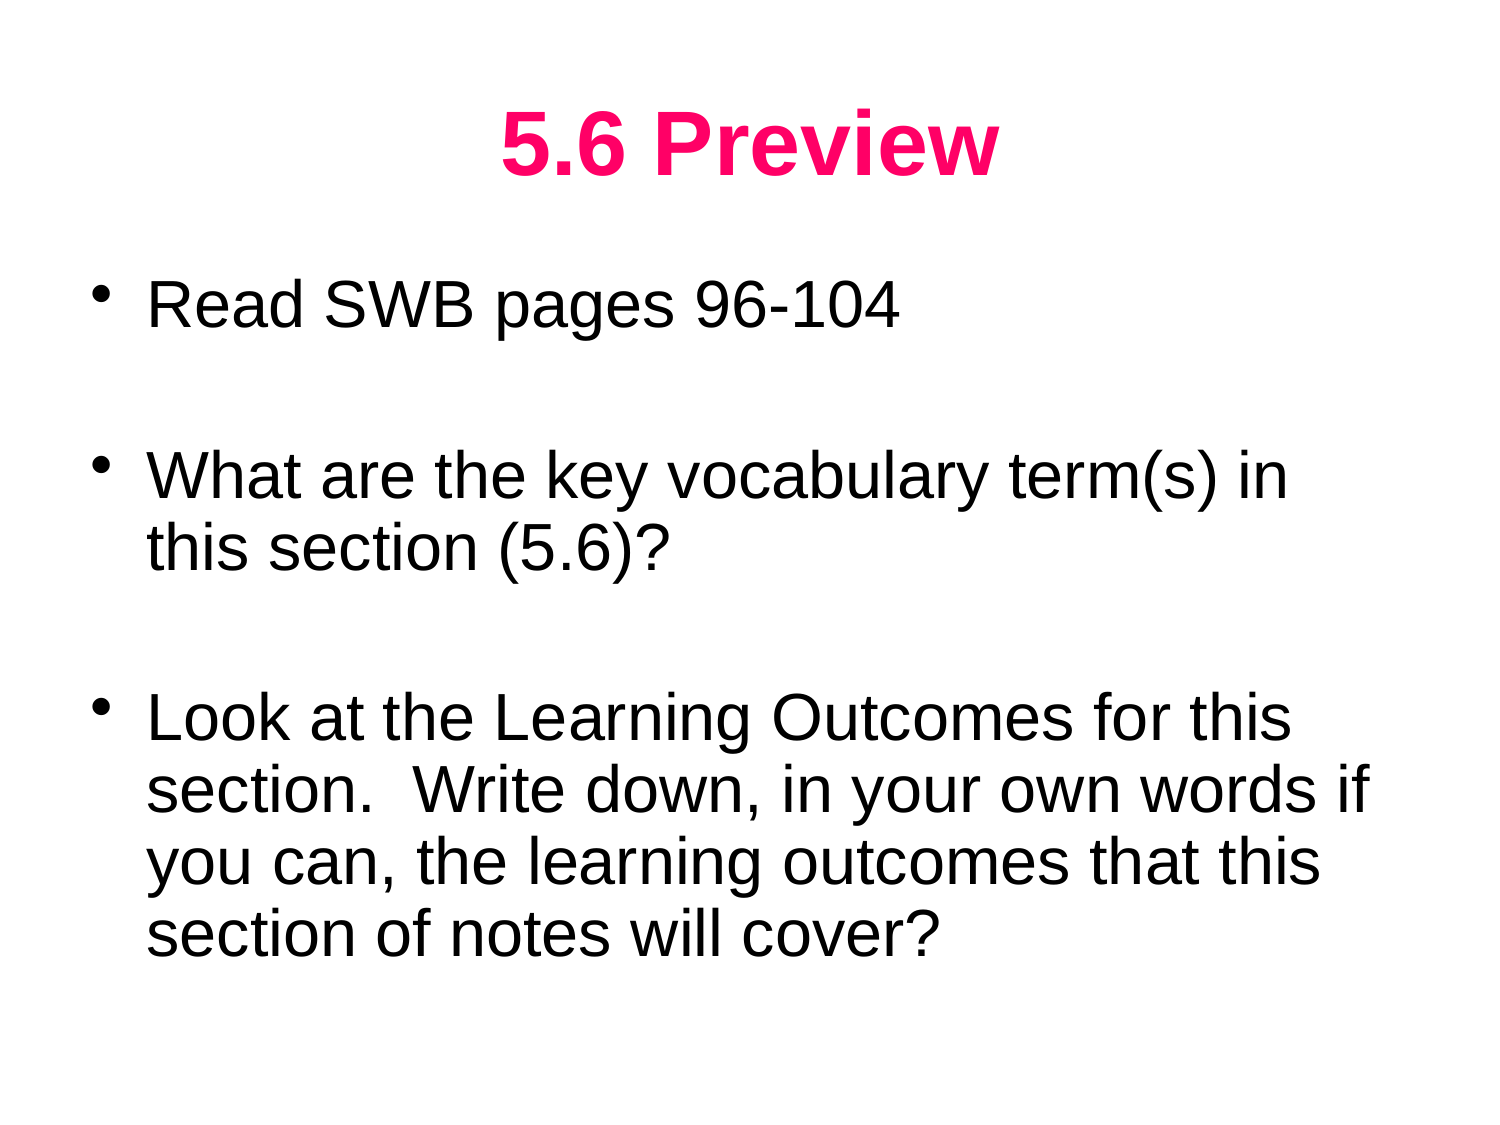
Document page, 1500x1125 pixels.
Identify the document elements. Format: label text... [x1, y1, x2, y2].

list Read SWB pages 96-104 What are the key vocabulary term(s) in this section (5.6)? Look at the Learning Outcomes for this section. Write down, in your own words if you can, the learning outcomes that this section of notes will cover? [74, 262, 1426, 1006]
title 5.6 Preview [74, 44, 1426, 233]
